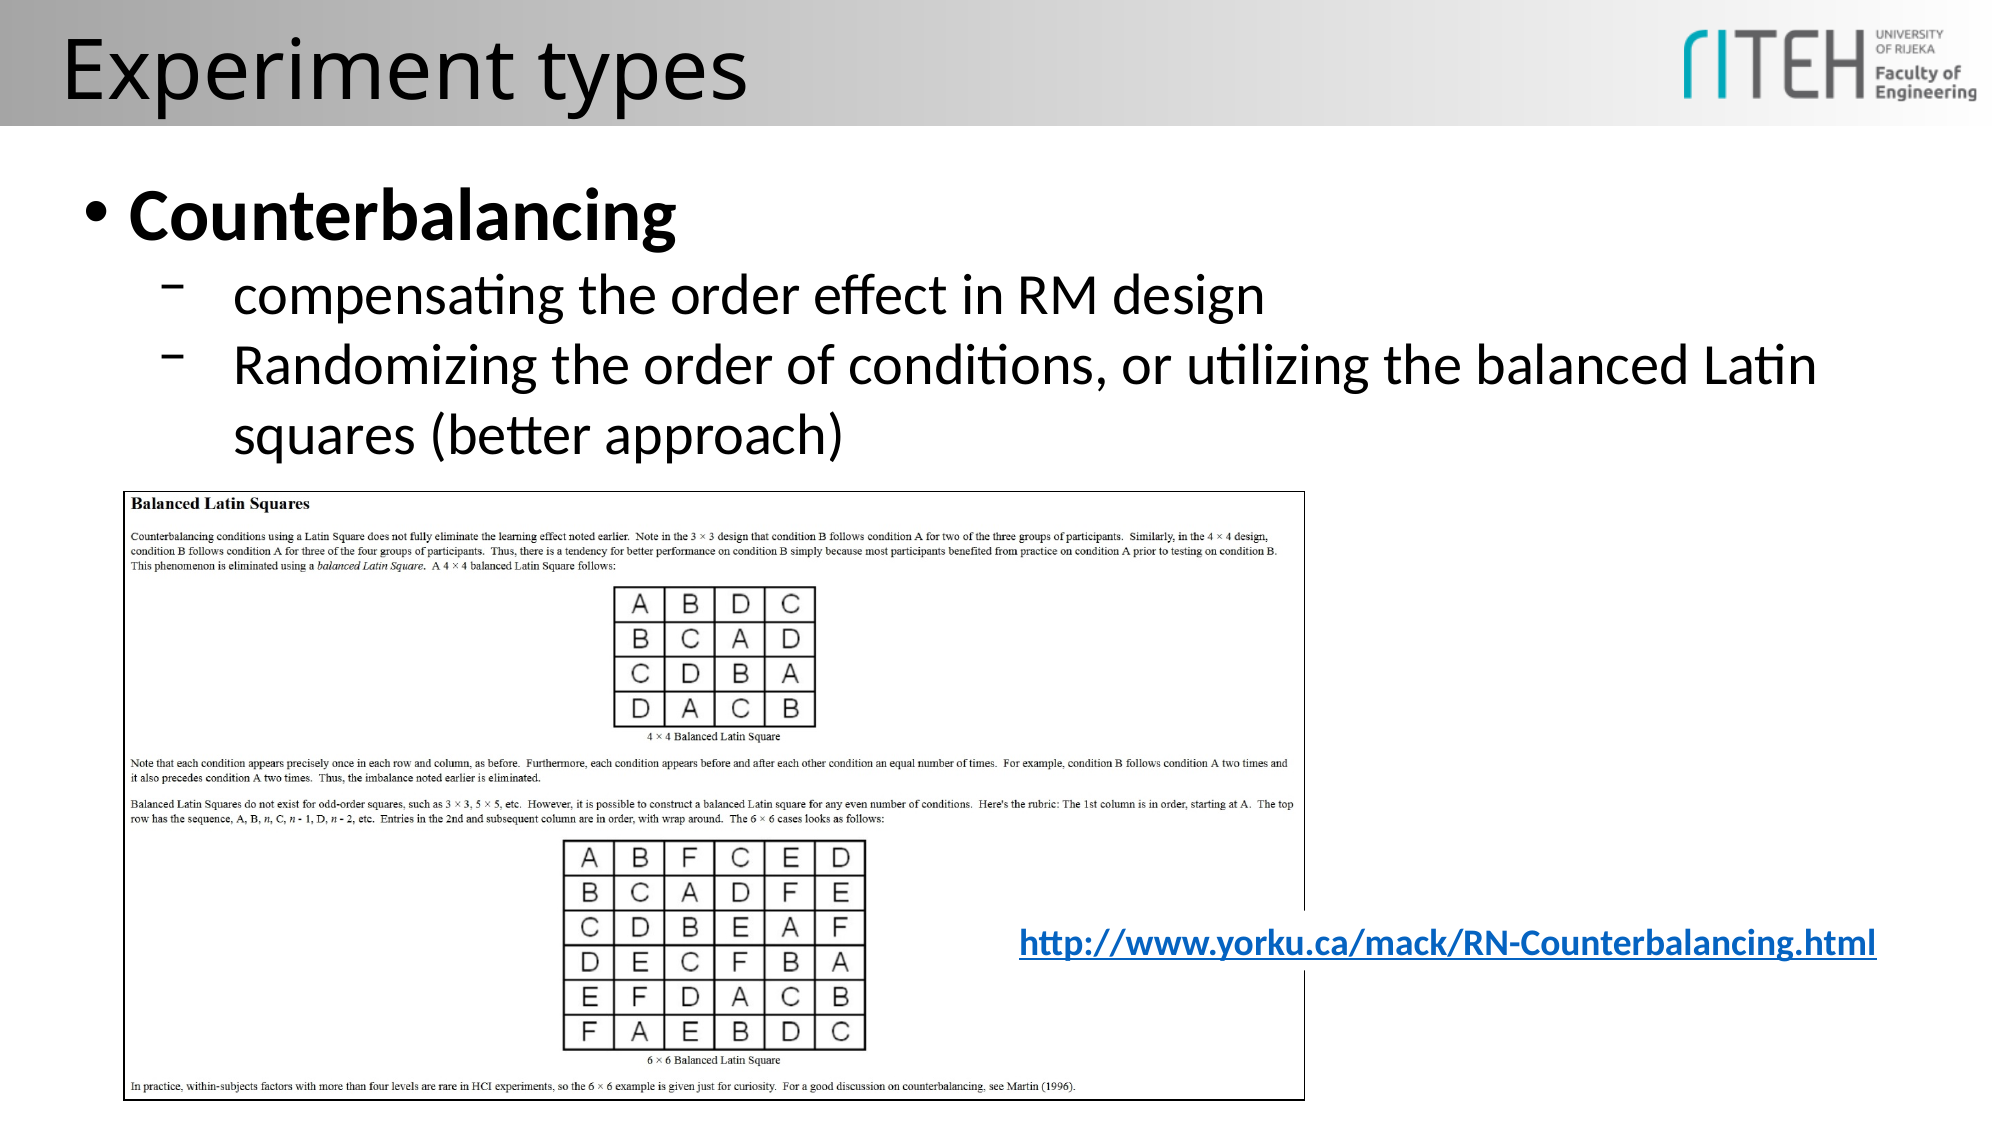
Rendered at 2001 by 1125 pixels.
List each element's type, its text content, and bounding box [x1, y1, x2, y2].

picture [124, 492, 1304, 1100]
text_box [0, 0, 2000, 127]
title Experiment types [45, 20, 1601, 126]
text_box Counterbalancing compensating the order effect in RM design Randomizing the order of conditions, or utilizing the balanced Latin squares (better approach) [68, 158, 1932, 474]
picture [1683, 20, 1977, 107]
text_box http://www.yorku.ca/mack/RN-Counterbalancing.html [1304, 910, 1892, 971]
